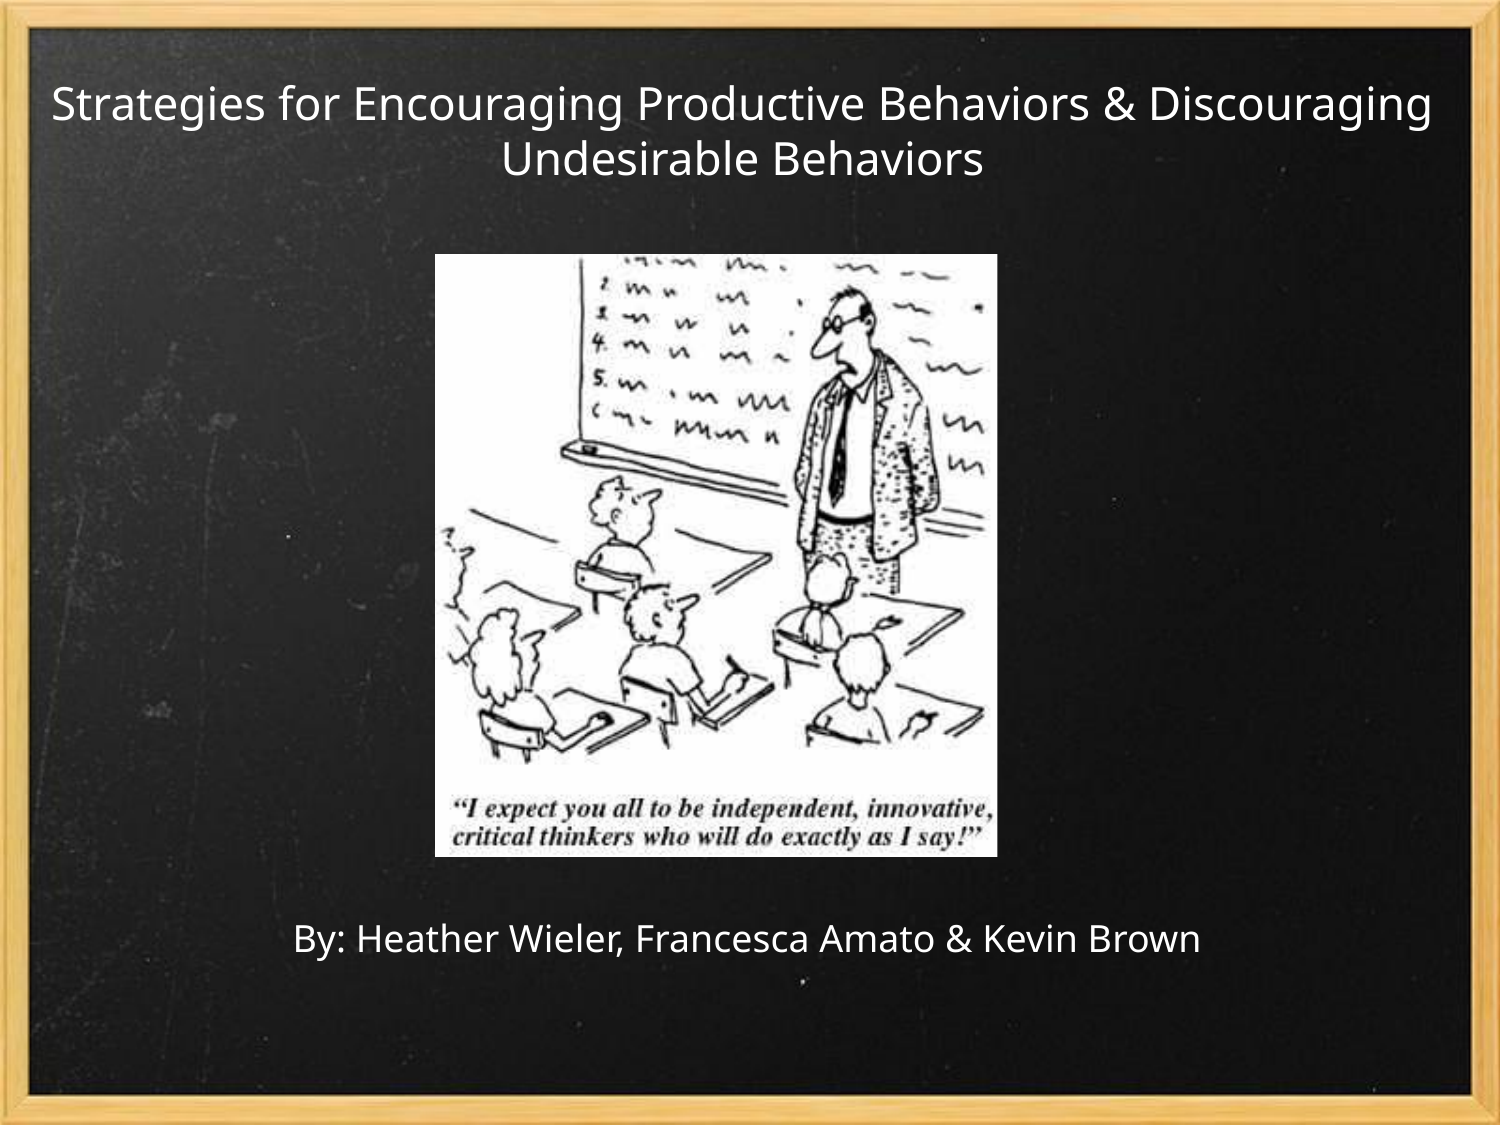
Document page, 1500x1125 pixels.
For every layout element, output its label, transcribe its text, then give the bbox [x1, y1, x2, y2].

subtitle By: Heather Wieler, Francesca Amato & Kevin Brown [15, 900, 1481, 1125]
picture [0, 0, 1500, 1125]
title Strategies for Encouraging Productive Behaviors & Discouraging Undesirable Behaviors [30, 60, 1456, 278]
text_box [435, 254, 998, 857]
